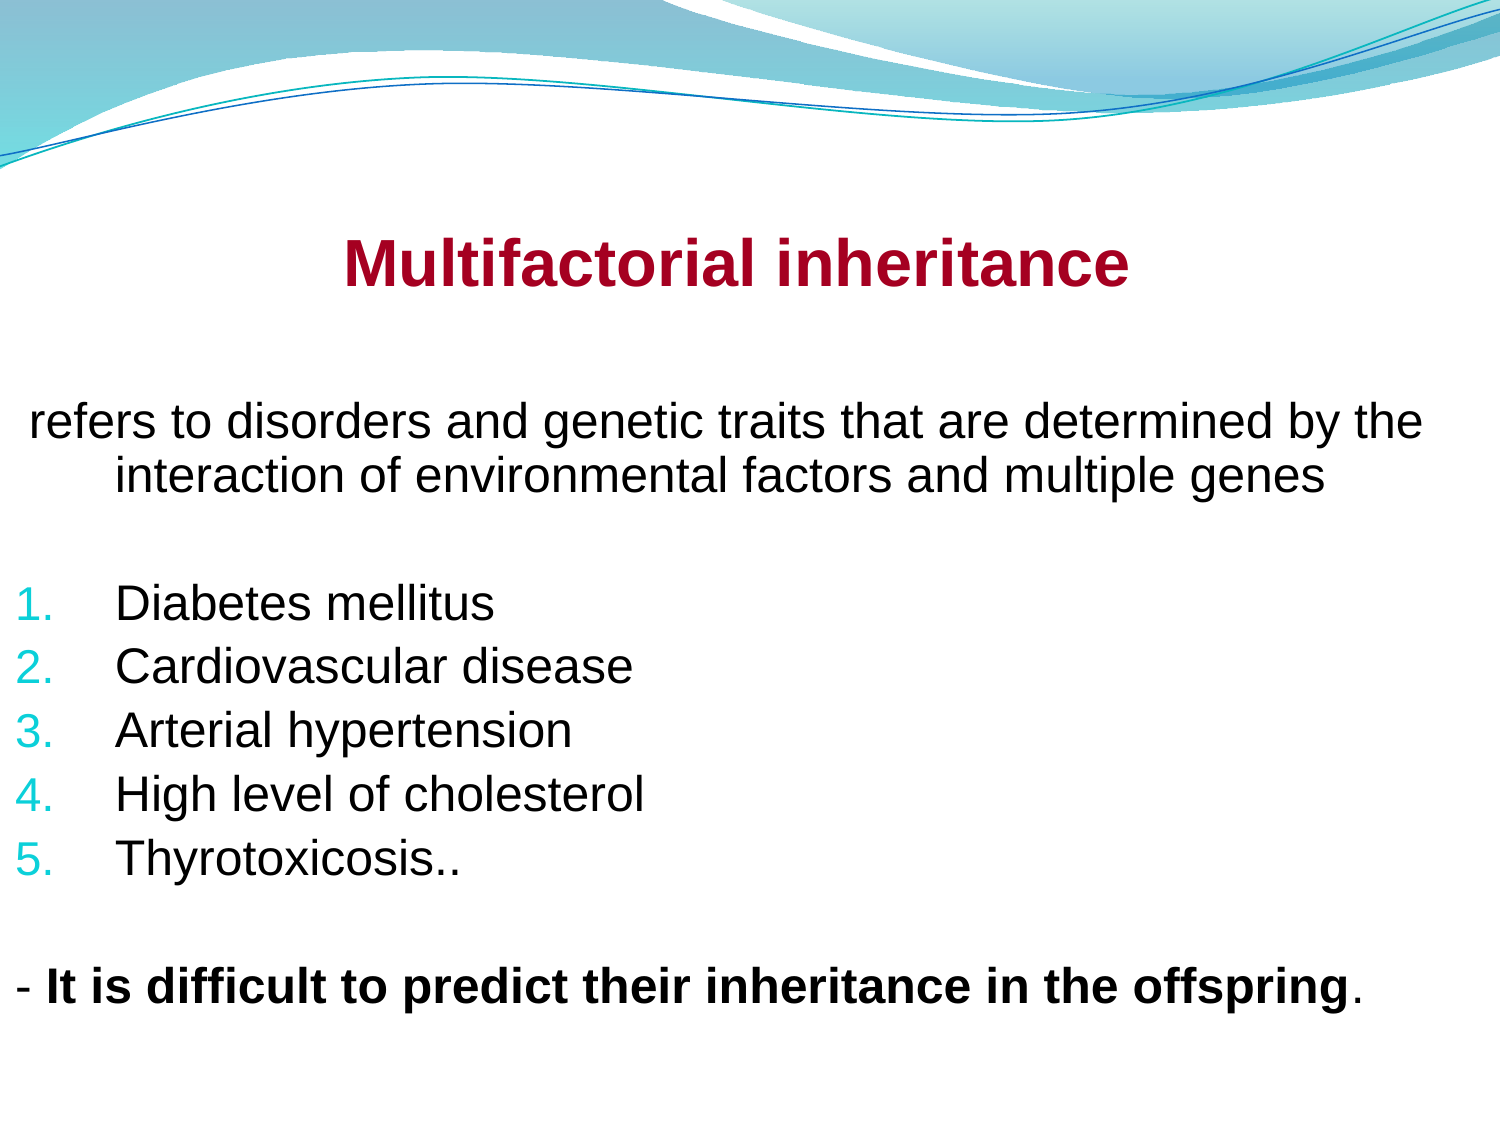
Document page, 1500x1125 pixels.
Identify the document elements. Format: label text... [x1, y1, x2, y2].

list refers to disorders and genetic traits that are determined by the interaction of environmental factors and multiple genes Diabetes mellitus Cardiovascular disease Arterial hypertension High level of cholesterol Thyrotoxicosis.. - It is difficult to predict their inheritance in the offspring. [0, 387, 1500, 1125]
title Multifactorial inheritance [50, 112, 1425, 300]
